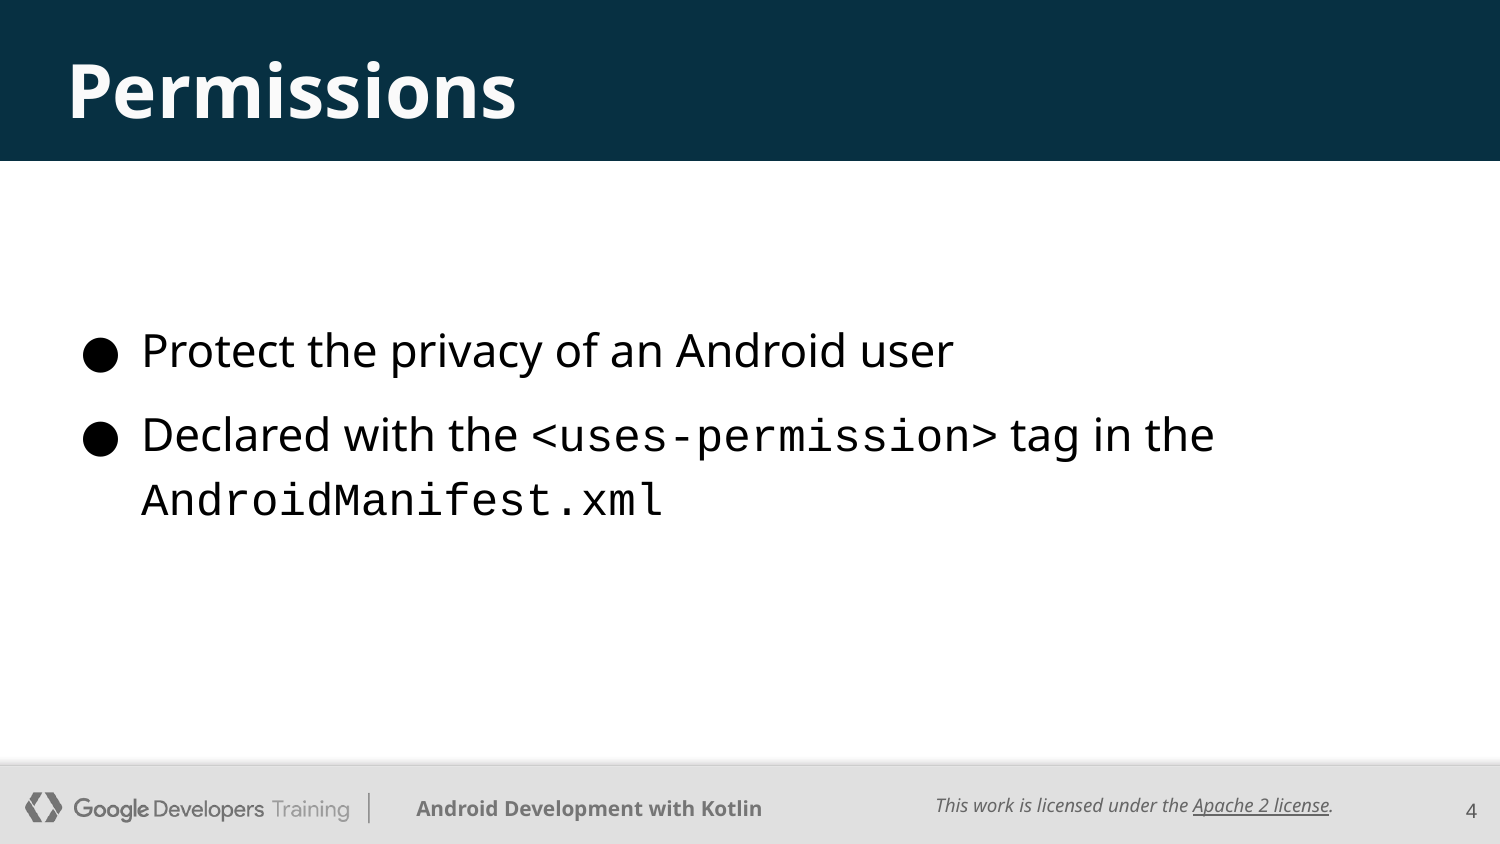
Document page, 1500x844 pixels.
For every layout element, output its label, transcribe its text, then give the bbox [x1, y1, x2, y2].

picture [0, 161, 1500, 844]
slide_number ‹#› [1402, 777, 1493, 842]
title Permissions [51, 28, 1449, 122]
list Protect the privacy of an Android user Declared with the <uses-permission> tag in the AndroidManifest.xml [51, 298, 1449, 616]
